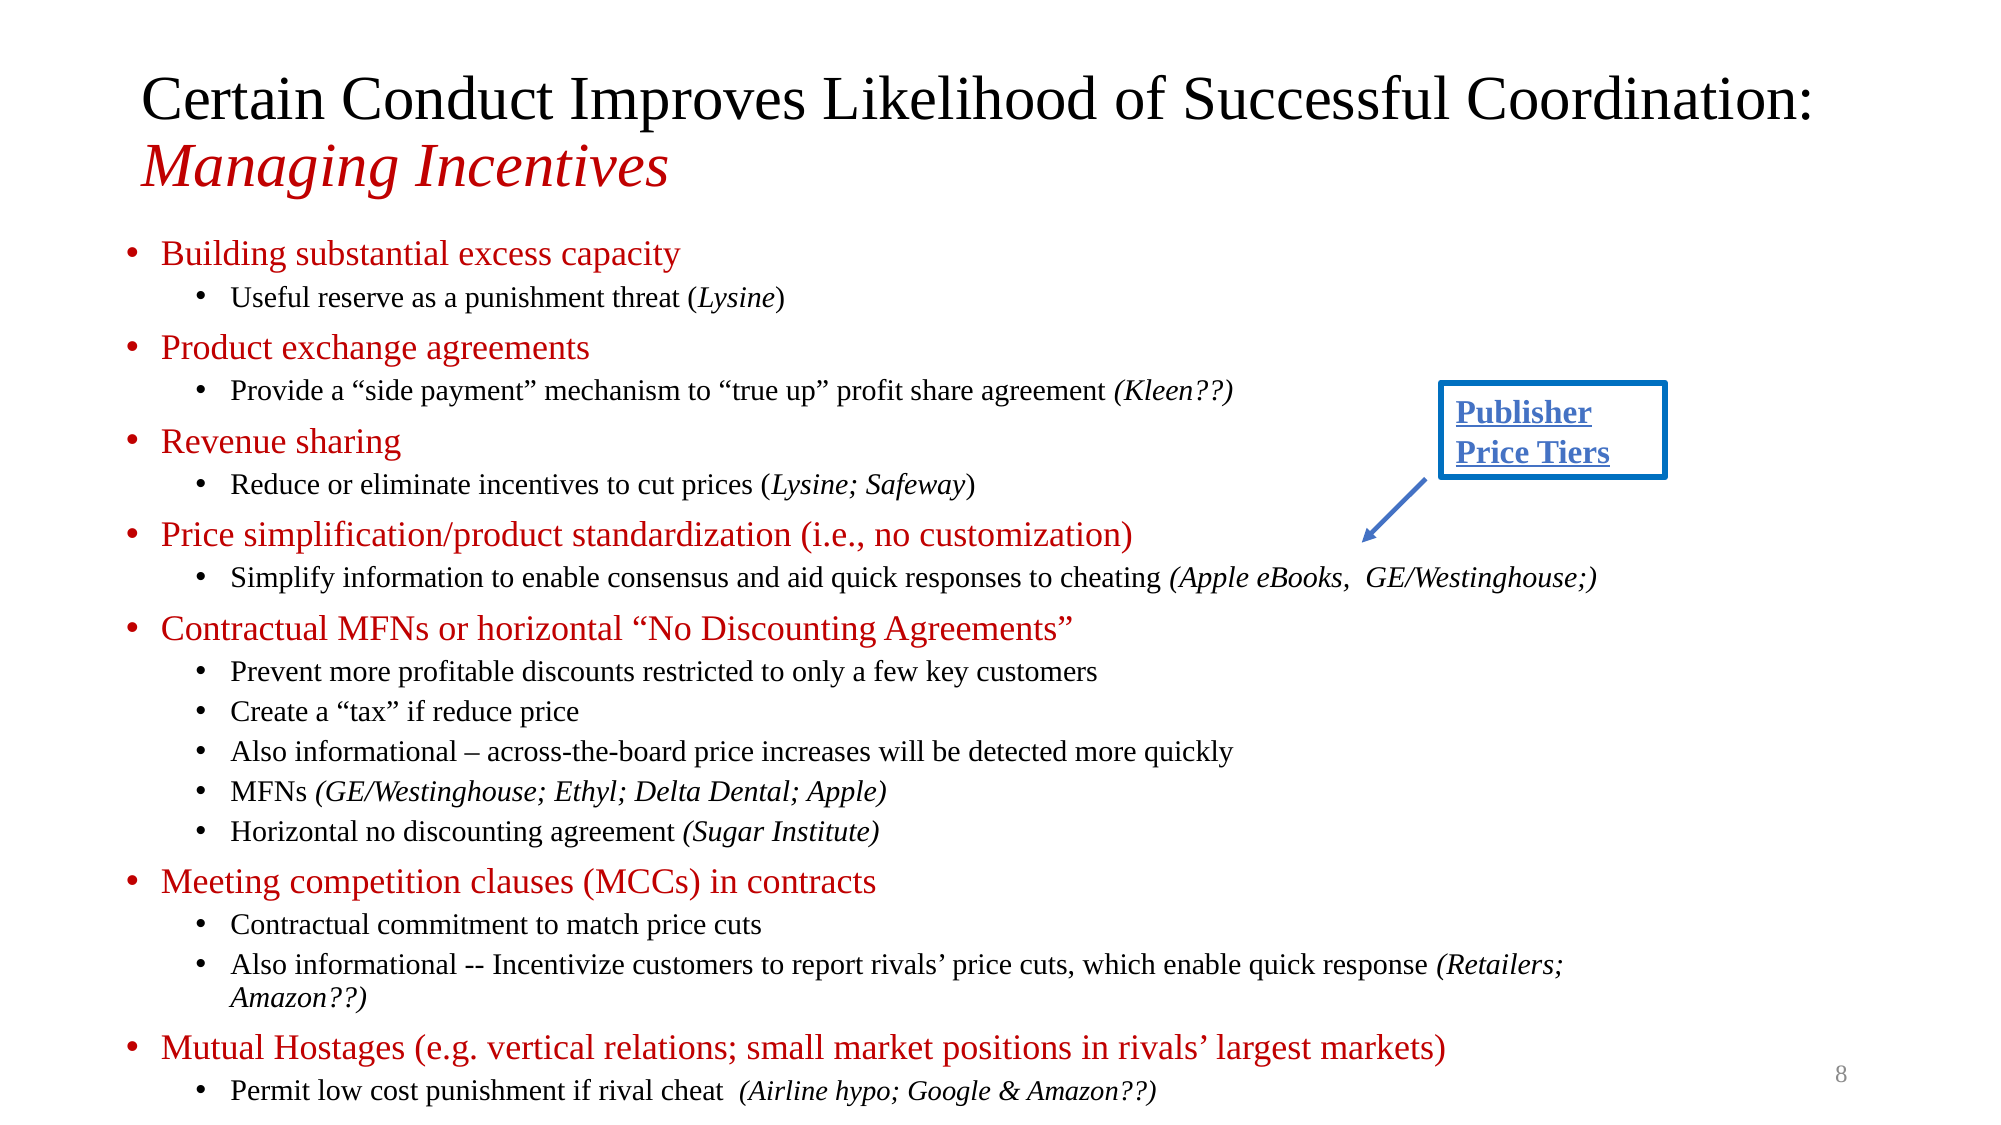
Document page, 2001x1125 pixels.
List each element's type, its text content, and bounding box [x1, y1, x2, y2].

slide_number 8 [1412, 1042, 1863, 1103]
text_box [1361, 478, 1426, 543]
list Building substantial excess capacity Useful reserve as a punishment threat (Lysine) Product exchange agreements Provide a “side payment” mechanism to “true up” profit share agreement (Kleen??) Revenue sharing Reduce or eliminate incentives to cut prices (Lysine; Safeway) Price simplification/product standardization (i.e., no customization) Simplify information to enable consensus and aid quick responses to cheating (Apple eBooks, GE/Westinghouse;) Contractual MFNs or horizontal “No Discounting Agreements” Prevent more profitable discounts restricted to only a few key customers Create a “tax” if reduce price Also informational – across-the-board price increases will be detected more quickly MFNs (GE/Westinghouse; Ethyl; Delta Dental; Apple) Horizontal no discounting agreement (Sugar Institute) Meeting competition clauses (MCCs) in contracts Contractual commitment to match price cuts Also informational -- Incentivize customers to report rivals’ price cuts, which enable quick response (Retailers; Amazon??) Mutual Hostages (e.g. vertical relations; small market positions in rivals’ largest markets) Permit low cost punishment if rival cheat (Airline hypo; Google & Amazon??) [110, 227, 1649, 1125]
text_box Publisher Price Tiers [1440, 382, 1665, 478]
title Certain Conduct Improves Likelihood of Successful Coordination: Managing Incentives [126, 23, 1852, 242]
